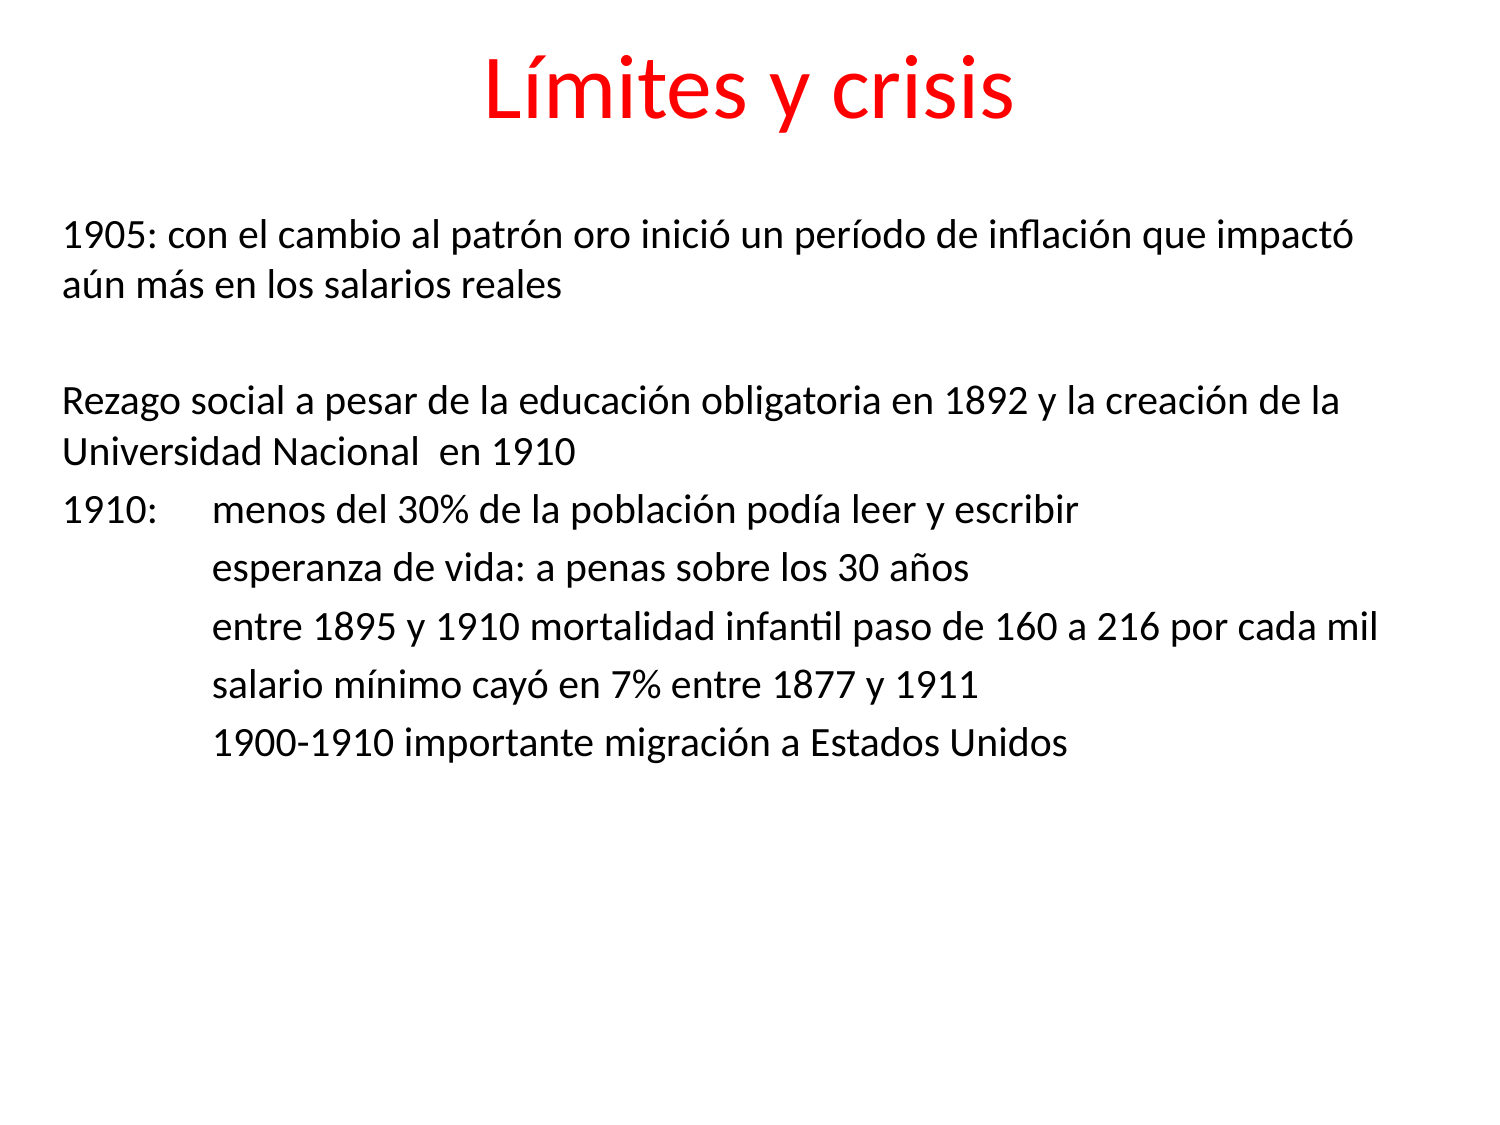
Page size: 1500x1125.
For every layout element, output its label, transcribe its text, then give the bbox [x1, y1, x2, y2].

list 1905: con el cambio al patrón oro inició un período de inflación que impactó aún más en los salarios reales Rezago social a pesar de la educación obligatoria en 1892 y la creación de la Universidad Nacional en 1910 1910: menos del 30% de la población podía leer y escribir esperanza de vida: a penas sobre los 30 años entre 1895 y 1910 mortalidad infantil paso de 160 a 216 por cada mil salario mínimo cayó en 7% entre 1877 y 1911 1900-1910 importante migración a Estados Unidos [46, 199, 1454, 856]
title Límites y crisis [75, 0, 1425, 176]
